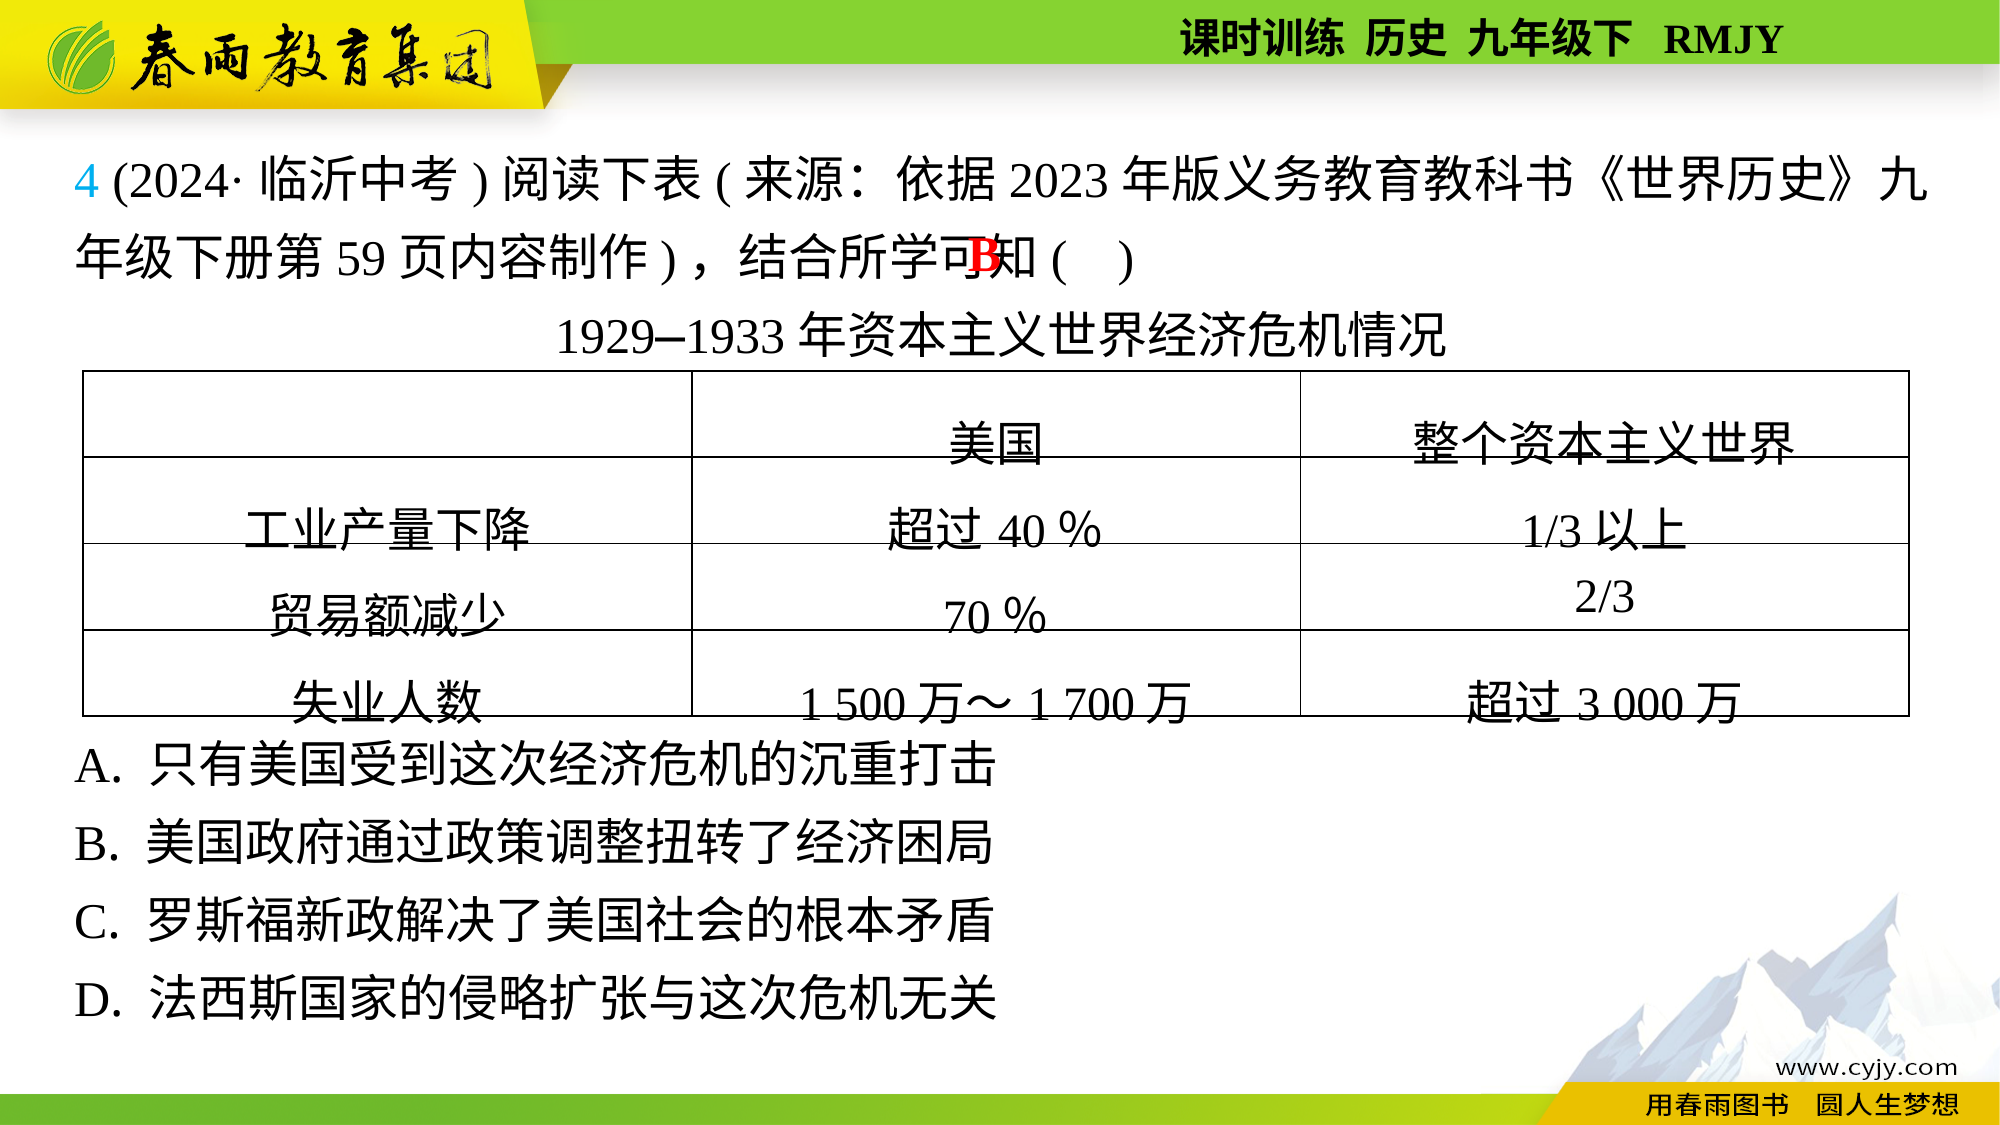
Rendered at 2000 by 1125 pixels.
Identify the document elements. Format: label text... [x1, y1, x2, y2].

table_header 整个资本主义世界 [1301, 372, 1908, 456]
table_cell 失业人数 [84, 631, 691, 715]
table_cell 工业产量下降 [84, 458, 691, 543]
table_cell 1 500万～1 700万 [693, 631, 1300, 715]
table_header 美国 [693, 372, 1300, 456]
table_cell 1/3以上 [1301, 458, 1908, 543]
table_cell 贸易额减少 [84, 544, 691, 629]
table_cell 70％ [693, 544, 1300, 629]
table_cell 超过3 000万 [1301, 631, 1908, 715]
table_cell 超过40％ [693, 458, 1300, 543]
picture [0, 0, 2000, 1125]
text_box B [953, 213, 1017, 289]
table_header [84, 372, 691, 456]
table_cell 2/3 [1301, 544, 1908, 629]
list 4 (2024·临沂中考)阅读下表(来源：依据2023年版义务教育教科书《世界历史》九年级下册第59页内容制作)，结合所学可知( ) 1929—1933年资本主义世界经济危机情况 A. 只有美国受到这次经济危机的沉重打击 B. 美国政府通过政策调整扭转了经济困局 C. 罗斯福新政解决了美国社会的根本矛盾 D. 法西斯国家的侵略扩张与这次危机无关 [59, 122, 1944, 1044]
